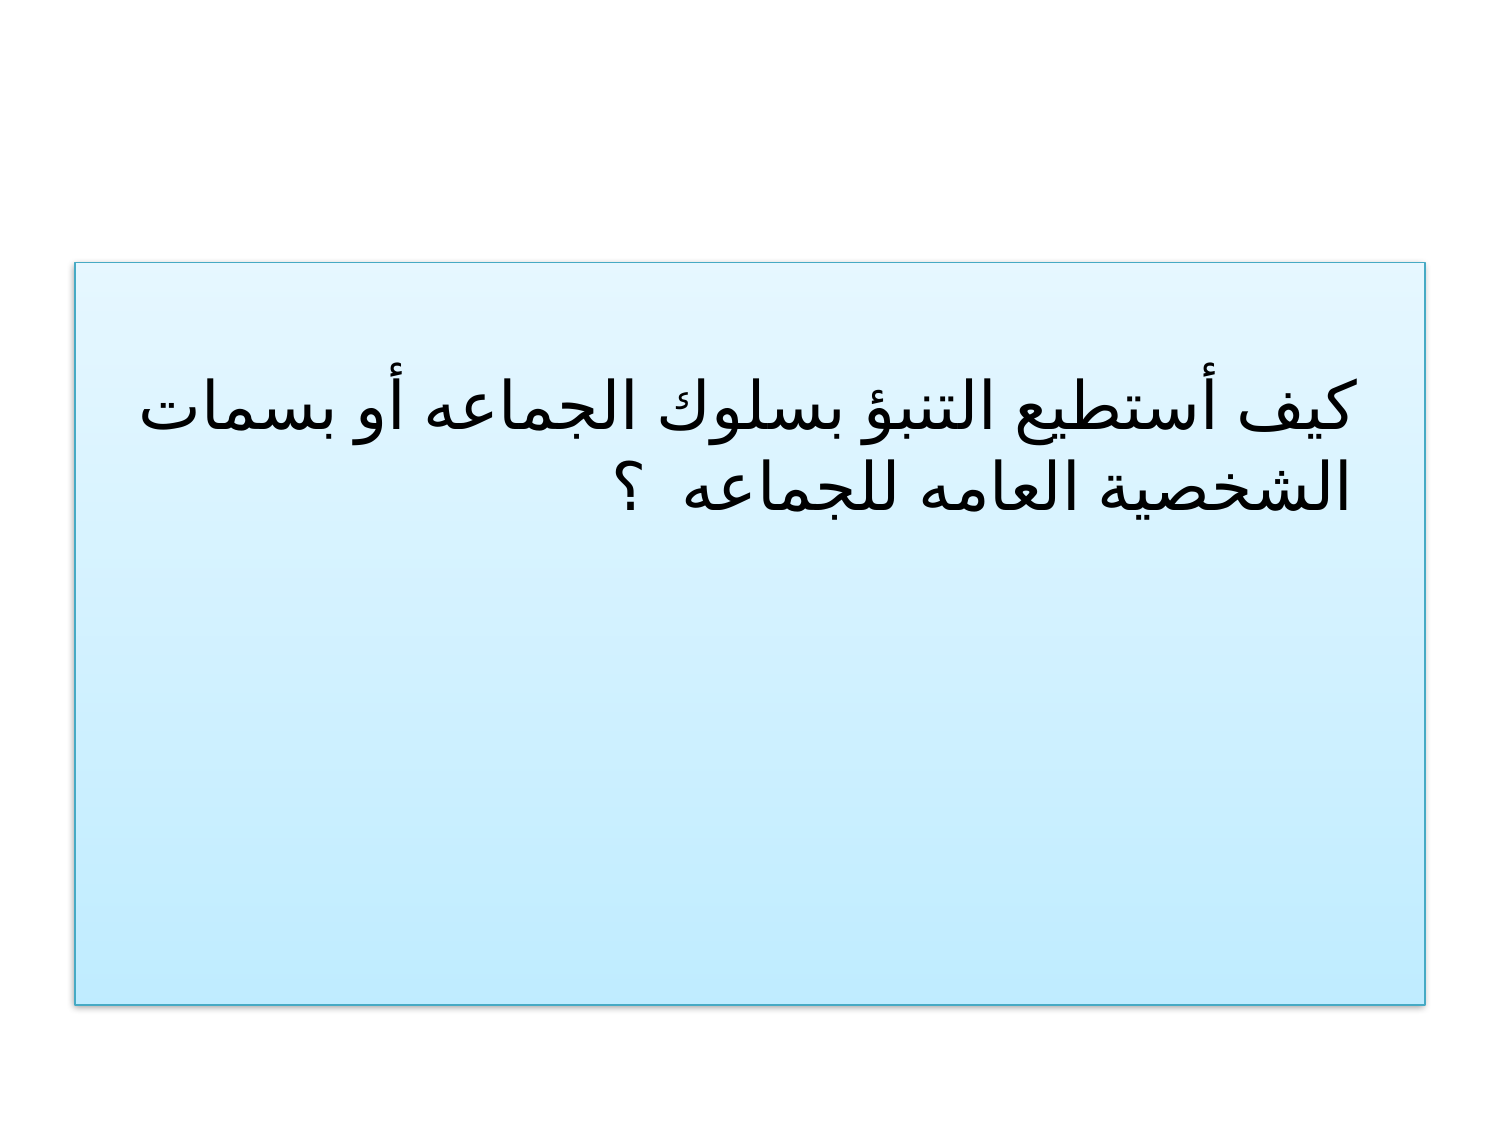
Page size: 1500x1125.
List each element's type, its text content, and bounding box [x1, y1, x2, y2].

list كيف أستطيع التنبؤ بسلوك الجماعه أو بسمات الشخصية العامه للجماعه ؟ [74, 262, 1426, 1006]
